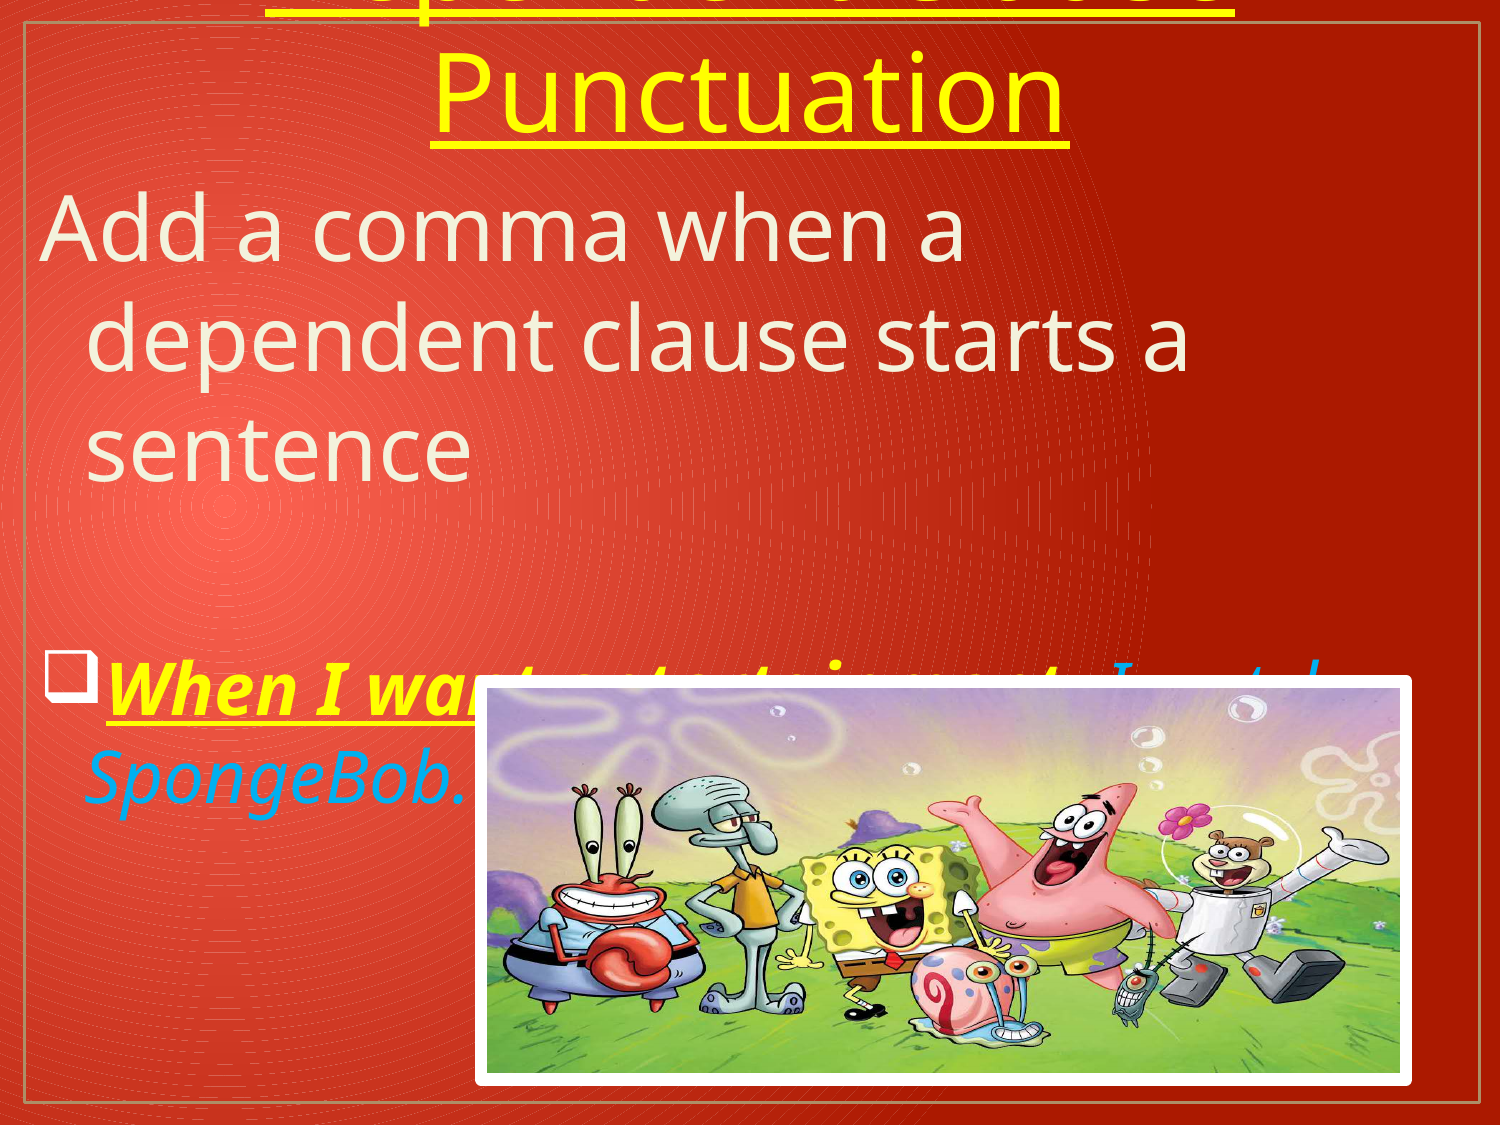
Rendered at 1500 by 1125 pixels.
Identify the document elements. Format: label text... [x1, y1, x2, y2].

picture [487, 687, 1401, 1074]
list Add a comma when a dependent clause starts a sentence When I want entertainment, I watch SpongeBob. [24, 163, 1463, 905]
title Dependent Clause Punctuation [0, 0, 1500, 163]
